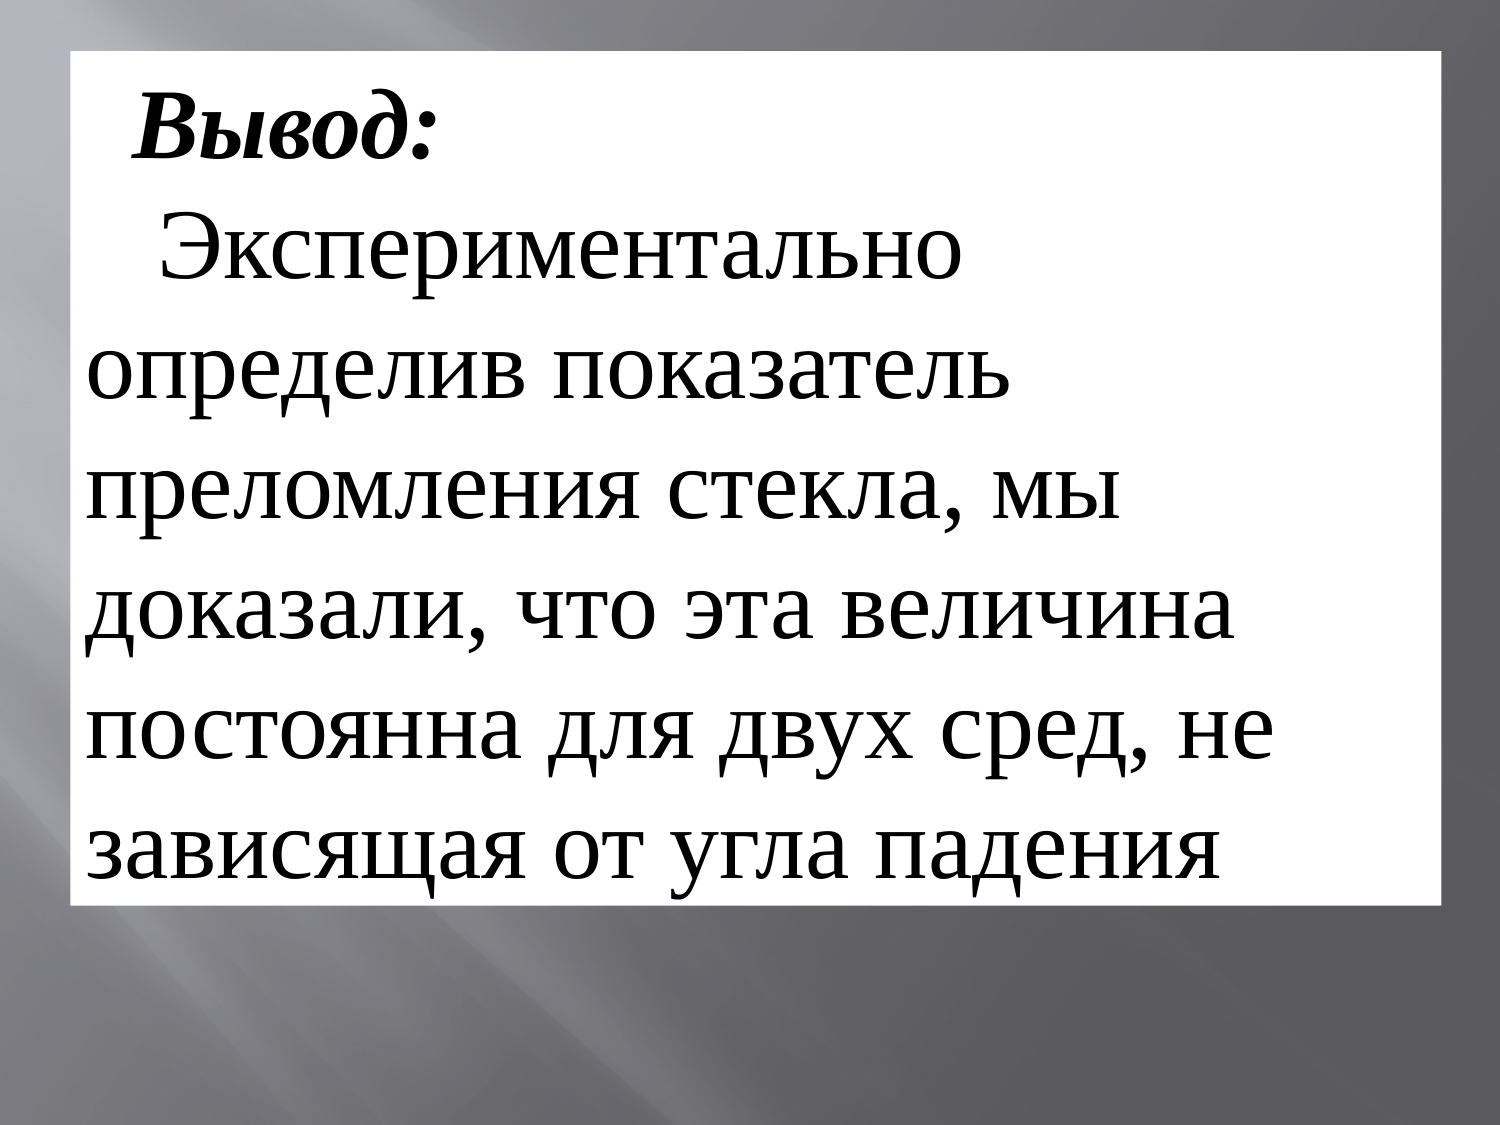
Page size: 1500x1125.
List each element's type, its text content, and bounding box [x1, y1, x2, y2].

text_box Вывод: Экспериментально определив показатель преломления стекла, мы доказали, что эта величина постоянна для двух сред, не зависящая от угла падения [70, 51, 1442, 906]
